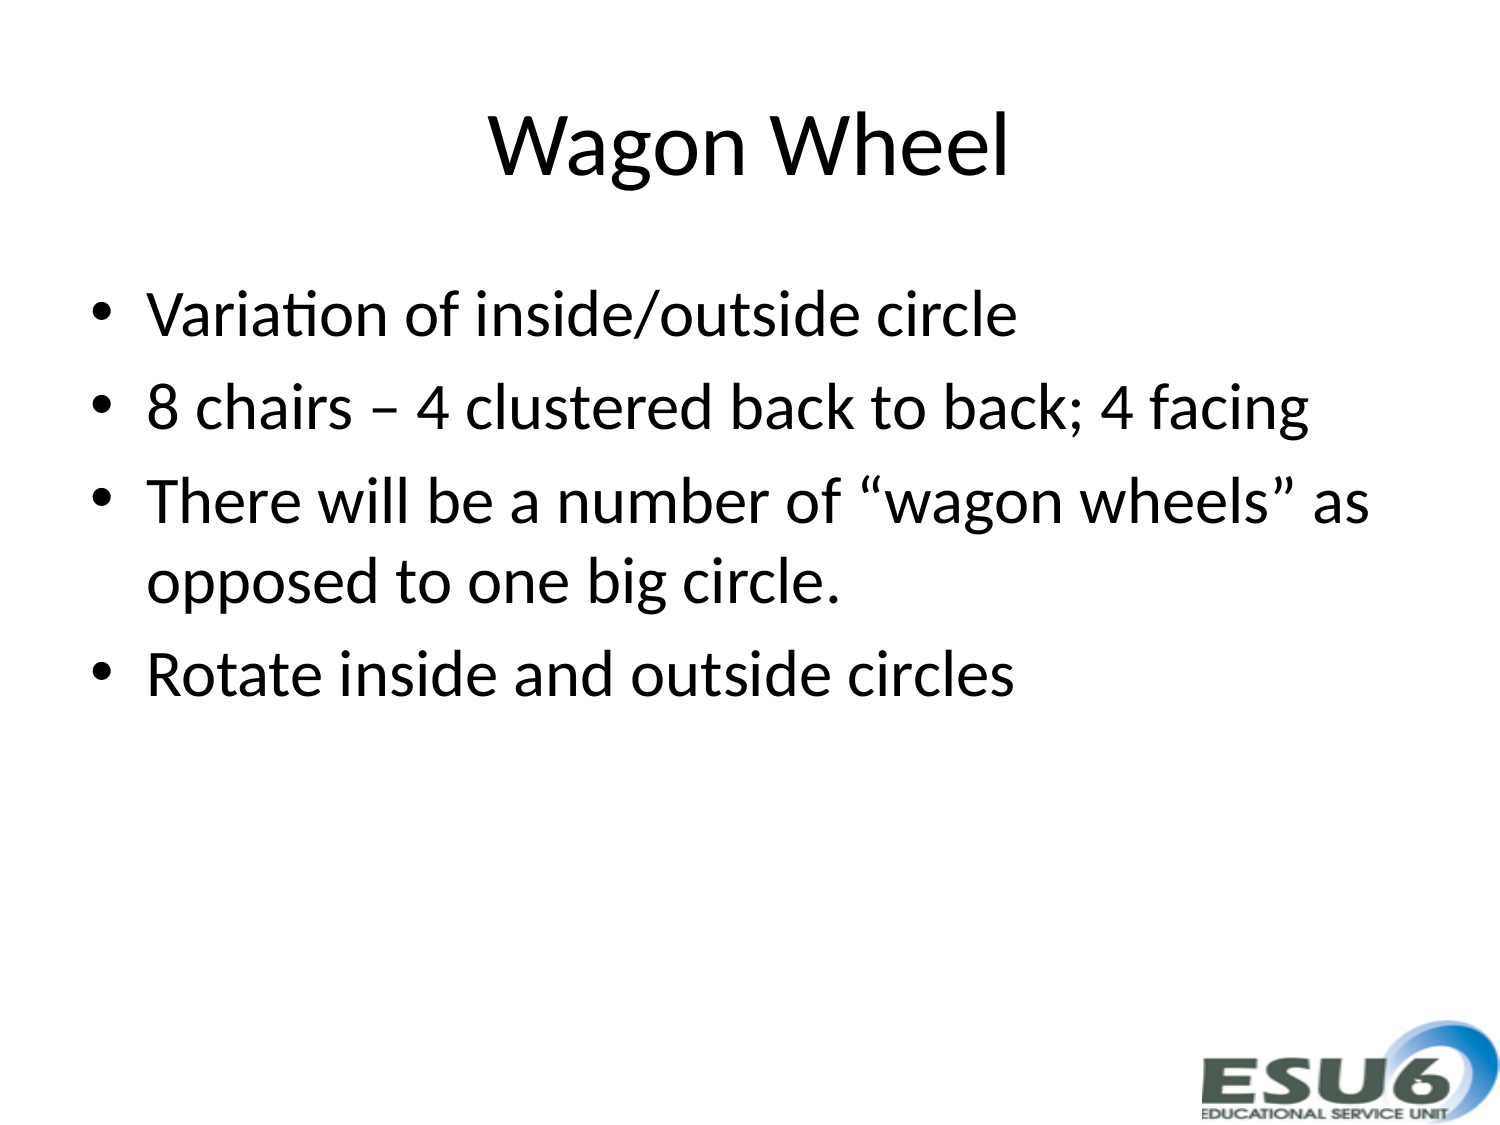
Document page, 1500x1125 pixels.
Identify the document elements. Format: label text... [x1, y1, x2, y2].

list Variation of inside/outside circle 8 chairs – 4 clustered back to back; 4 facing There will be a number of “wagon wheels” as opposed to one big circle. Rotate inside and outside circles [75, 262, 1425, 1005]
picture [1202, 1020, 1500, 1125]
title Wagon Wheel [75, 45, 1425, 233]
